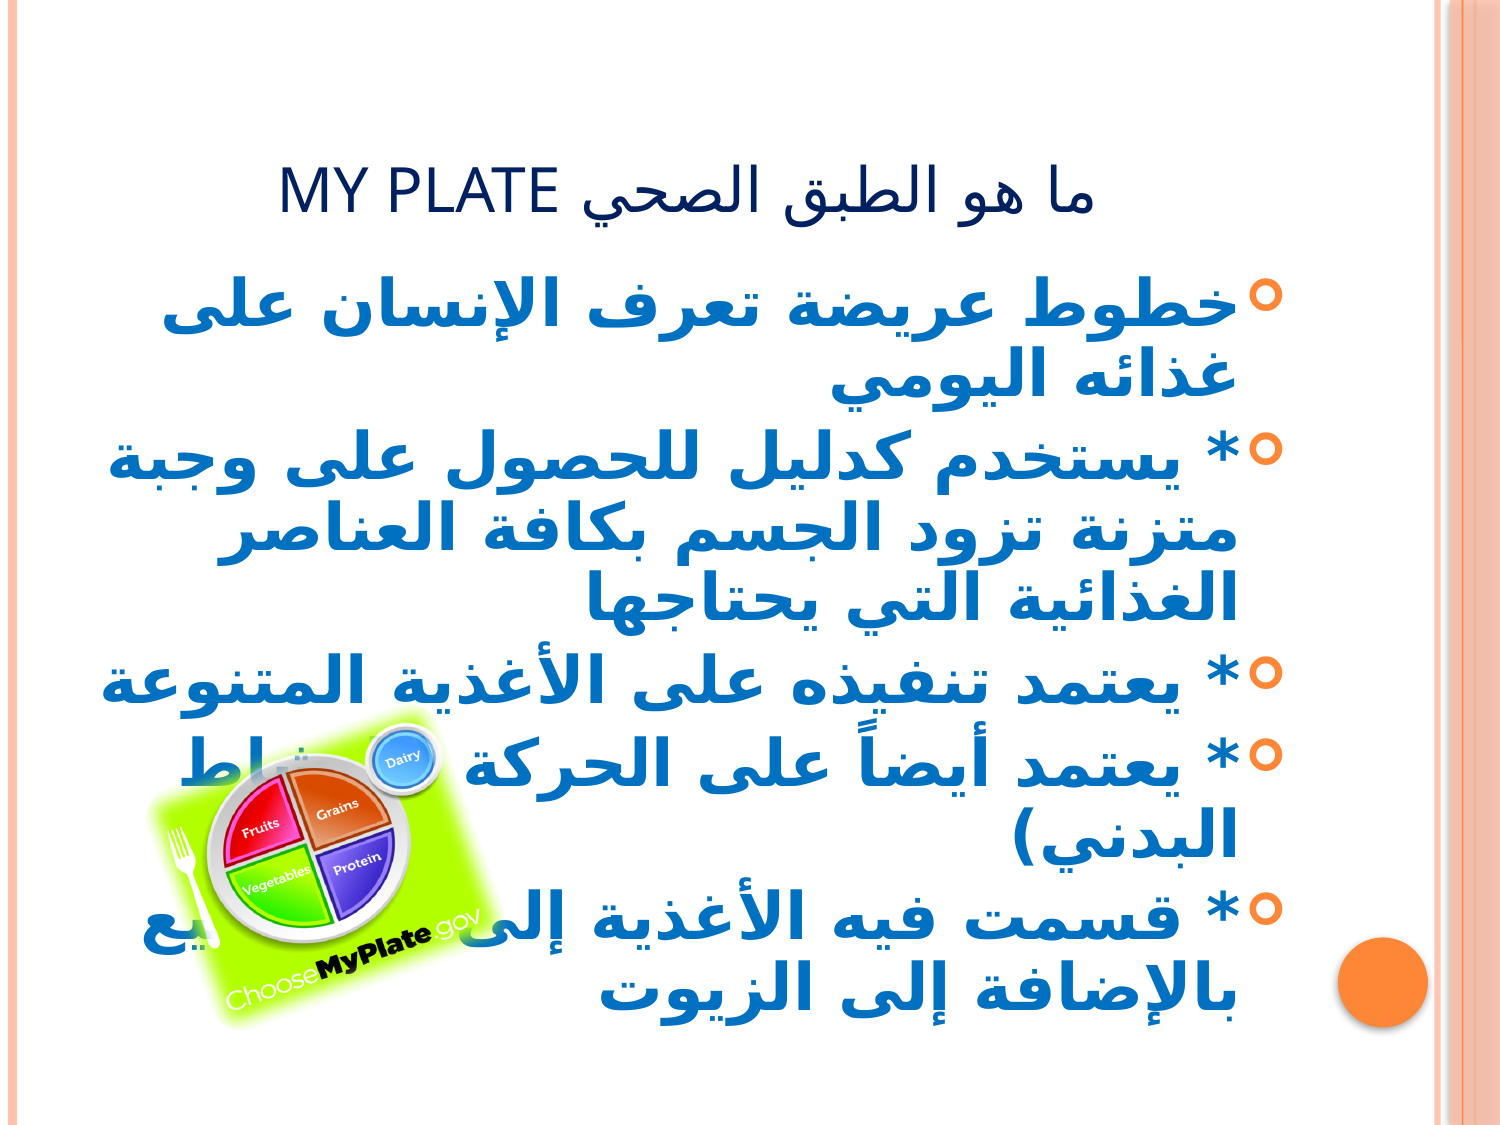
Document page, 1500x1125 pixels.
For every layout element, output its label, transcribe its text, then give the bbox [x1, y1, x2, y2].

title ما هو الطبق الصحي My Plate [75, 45, 1300, 233]
picture [160, 727, 490, 1007]
list خطوط عريضة تعرف الإنسان على غذائه اليومي * يستخدم كدليل للحصول على وجبة متزنة تزود الجسم بكافة العناصر الغذائية التي يحتاجها * يعتمد تنفيذه على الأغذية المتنوعة * يعتمد أيضاً على الحركة (النشاط البدني) * قسمت فيه الأغذية إلى 5 مجاميع بالإضافة إلى الزيوت [75, 262, 1300, 1062]
